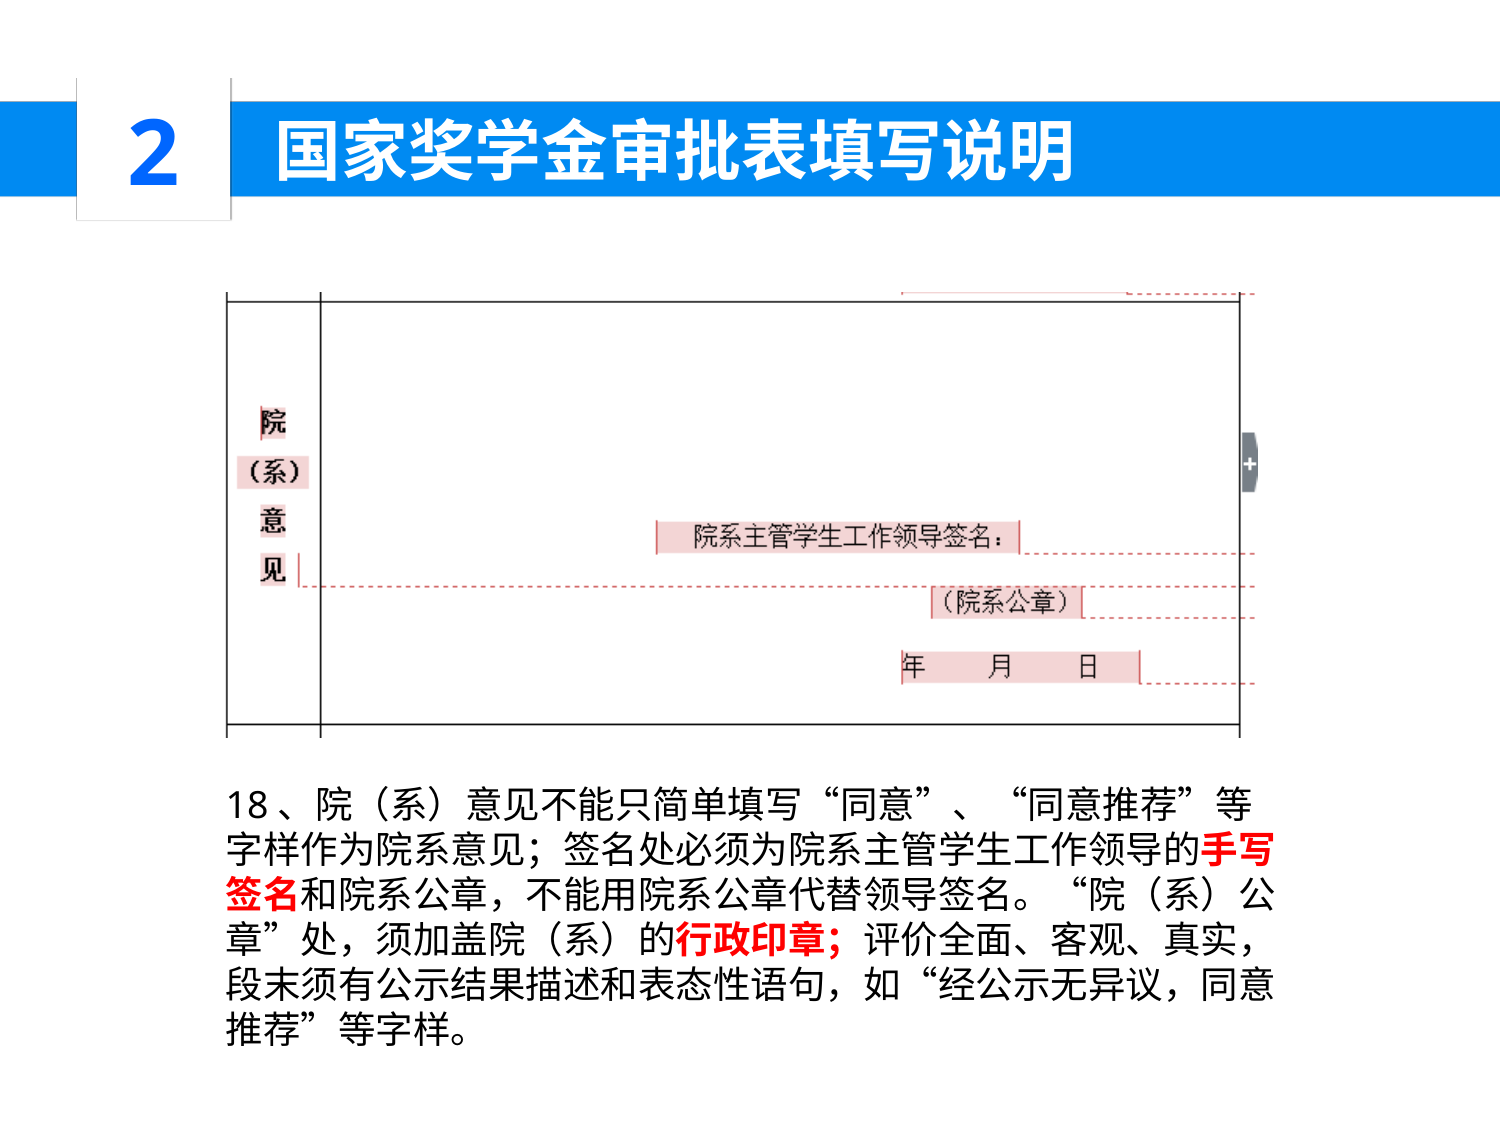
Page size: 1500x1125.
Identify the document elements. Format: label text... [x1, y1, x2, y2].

text_box 国家奖学金审批表填写说明 [0, 101, 76, 197]
picture [217, 292, 1258, 738]
text_box 国家奖学金审批表填写说明 [233, 101, 1500, 197]
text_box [76, 78, 231, 221]
text_box 18、院（系）意见不能只简单填写“同意”、“同意推荐”等字样作为院系意见；签名处必须为院系主管学生工作领导的手写签名和院系公章，不能用院系公章代替领导签名。“院（系）公章”处，须加盖院（系）的行政印章；评价全面、客观、真实，段末须有公示结果描述和表态性语句，如“经公示无异议，同意推荐”等字样。 [210, 773, 1298, 1125]
